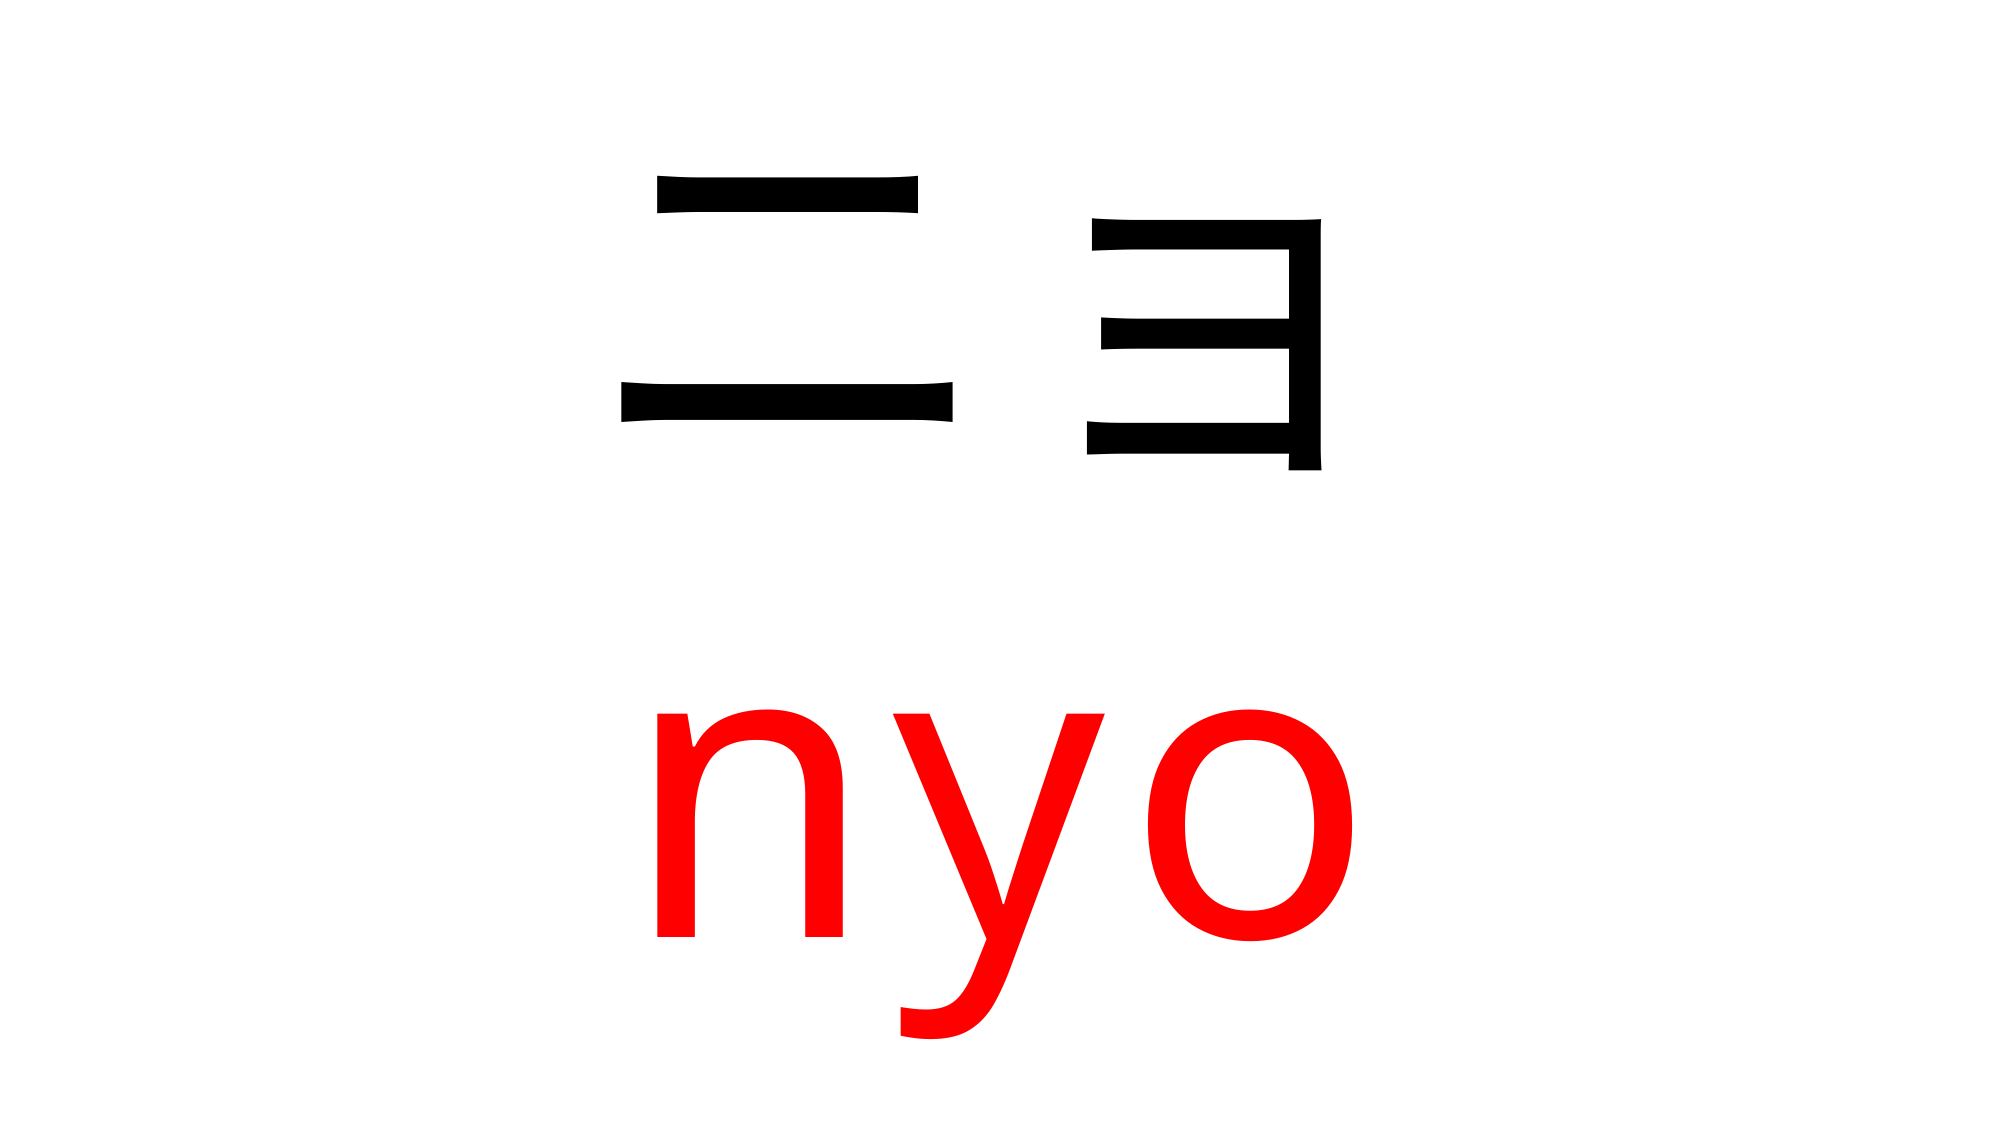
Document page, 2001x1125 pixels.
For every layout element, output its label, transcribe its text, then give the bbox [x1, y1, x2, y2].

title ニョ [249, 71, 1750, 545]
text_box nyo [249, 562, 1750, 1036]
